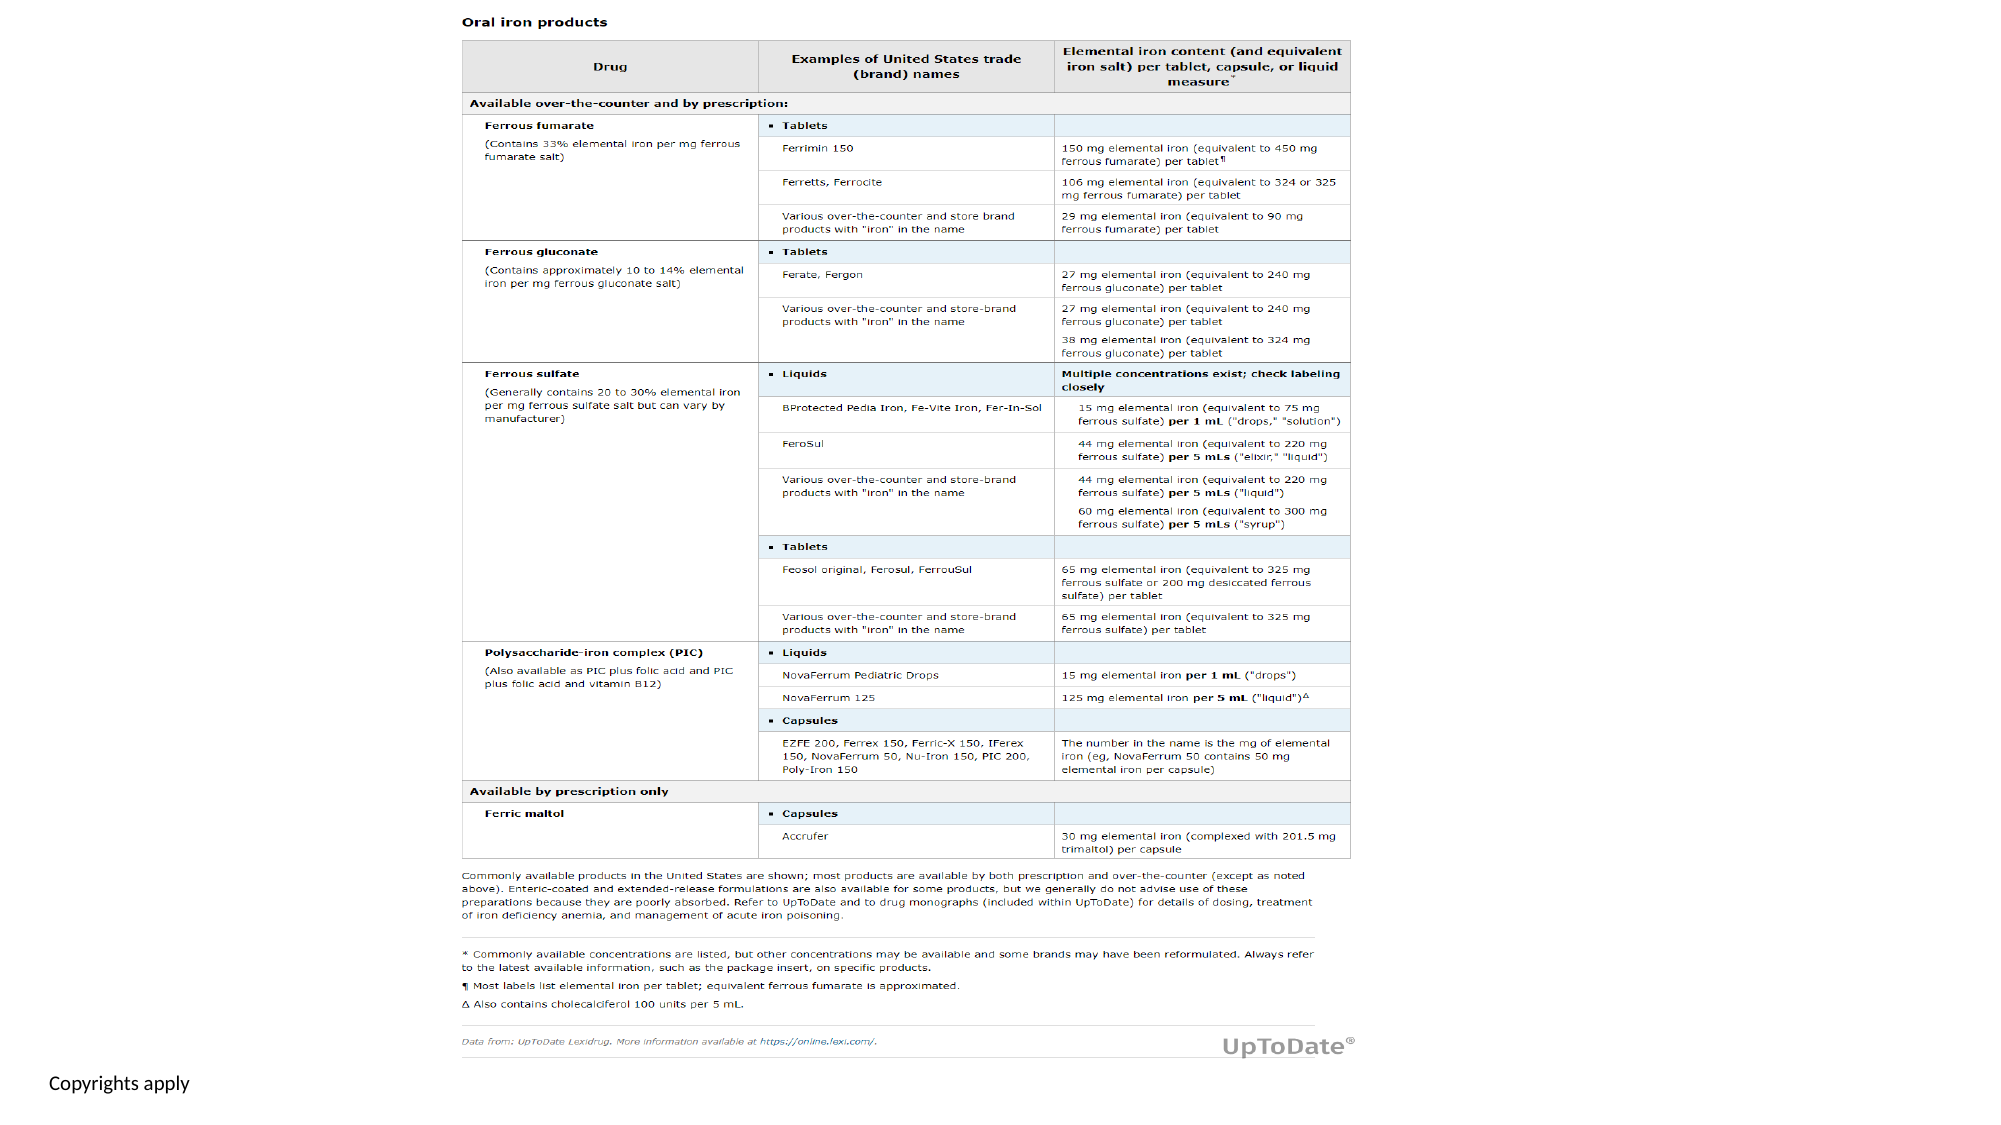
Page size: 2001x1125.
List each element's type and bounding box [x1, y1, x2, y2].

picture [455, 0, 1357, 1063]
